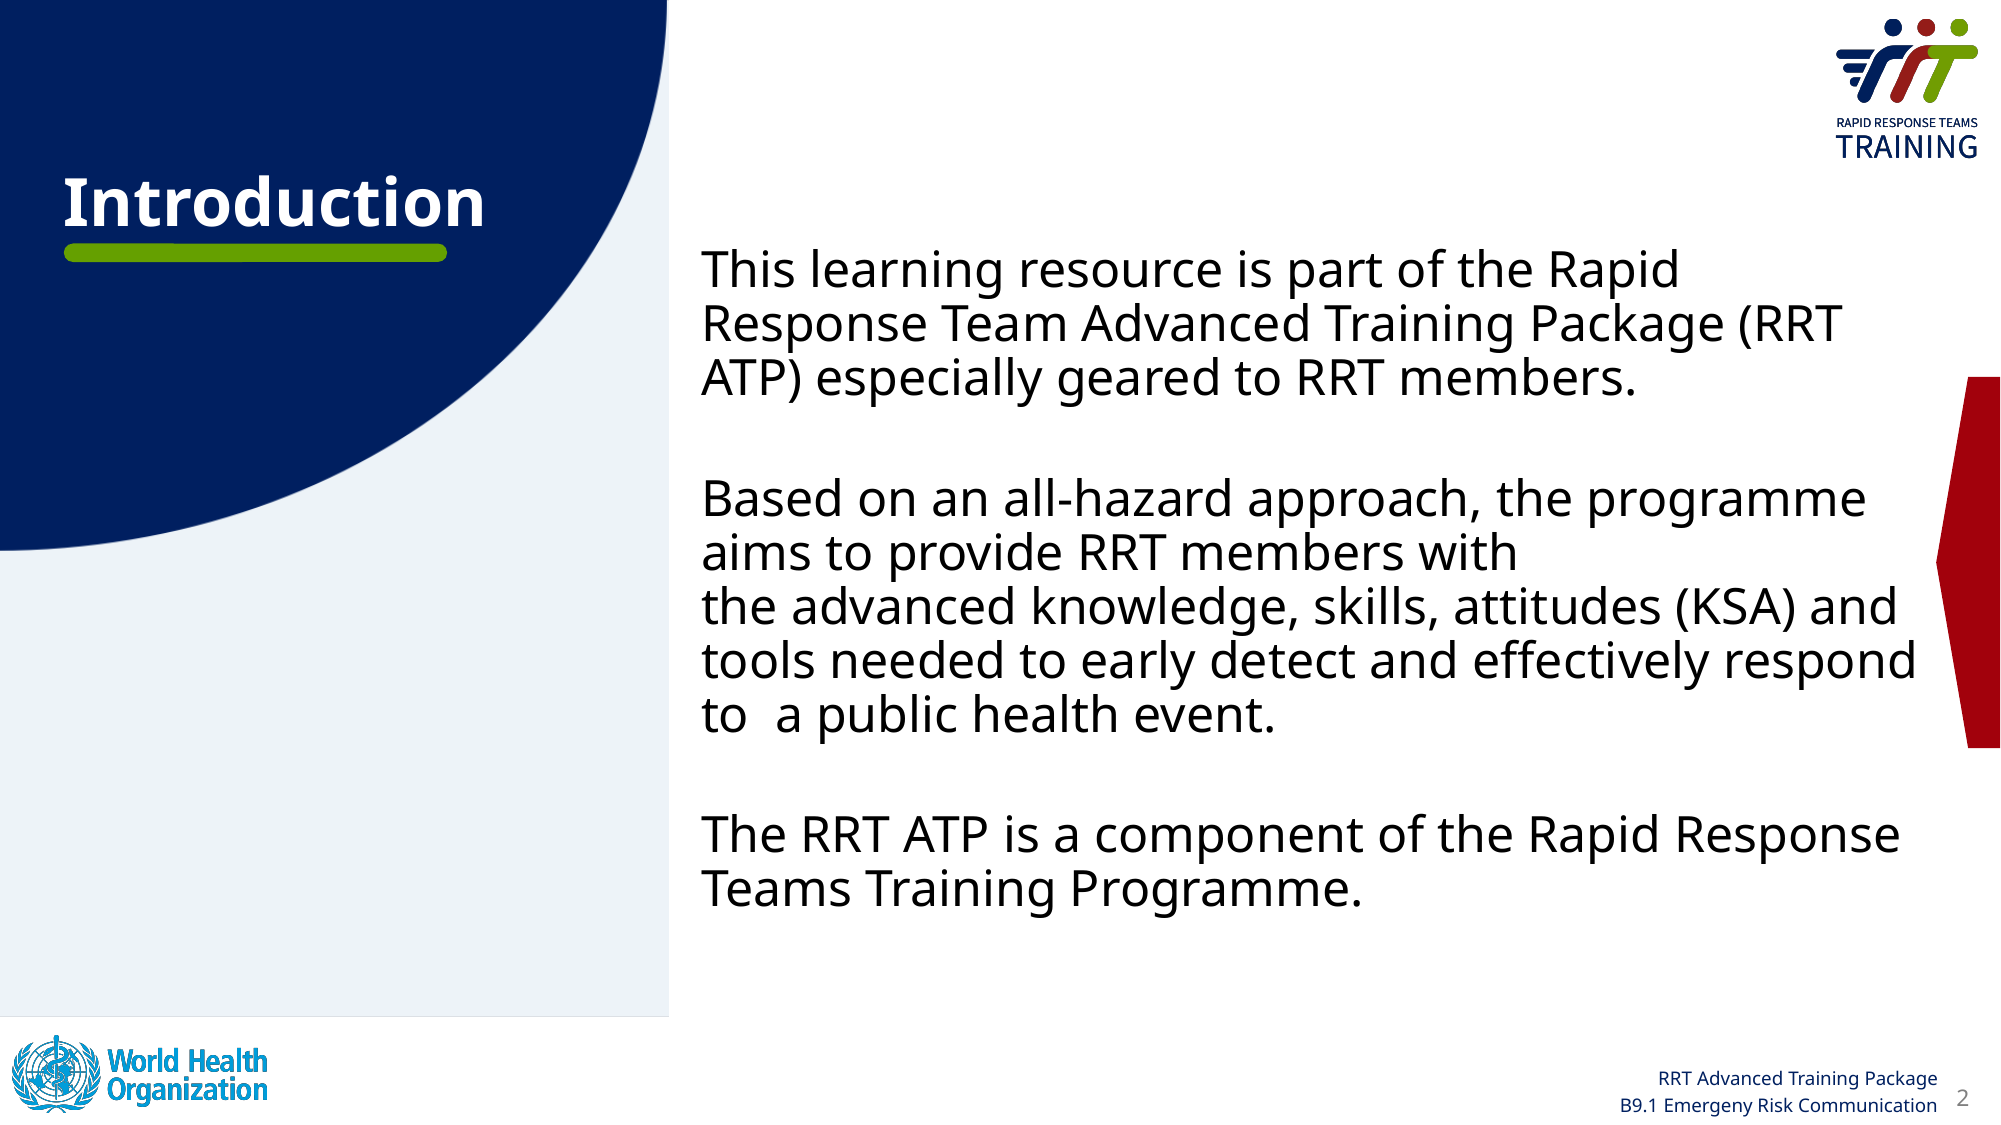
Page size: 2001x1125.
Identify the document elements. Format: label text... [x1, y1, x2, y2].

picture [30, 1083, 37, 1091]
picture [71, 1053, 90, 1091]
picture [1835, 19, 1978, 167]
picture [46, 1056, 54, 1062]
picture [0, 0, 669, 1018]
list This learning resource is part of the Rapid Response Team Advanced Training Package (RRT ATP) especially geared to RRT members. Based on an all-hazard approach, the programme aims to provide RRT members with the advanced knowledge, skills, attitudes (KSA) and tools needed to early detect and effectively respond to a public health event. The RRT ATP is a component of the Rapid Response Teams Training Programme. [700, 244, 1937, 881]
picture [12, 1035, 54, 1068]
picture [36, 1088, 78, 1105]
picture [22, 1062, 26, 1077]
picture [34, 1054, 43, 1078]
picture [59, 1035, 267, 1113]
picture [50, 1108, 62, 1113]
text_box Introduction [63, 103, 600, 242]
picture [12, 1083, 48, 1113]
picture [24, 1054, 36, 1087]
picture [40, 1062, 47, 1070]
